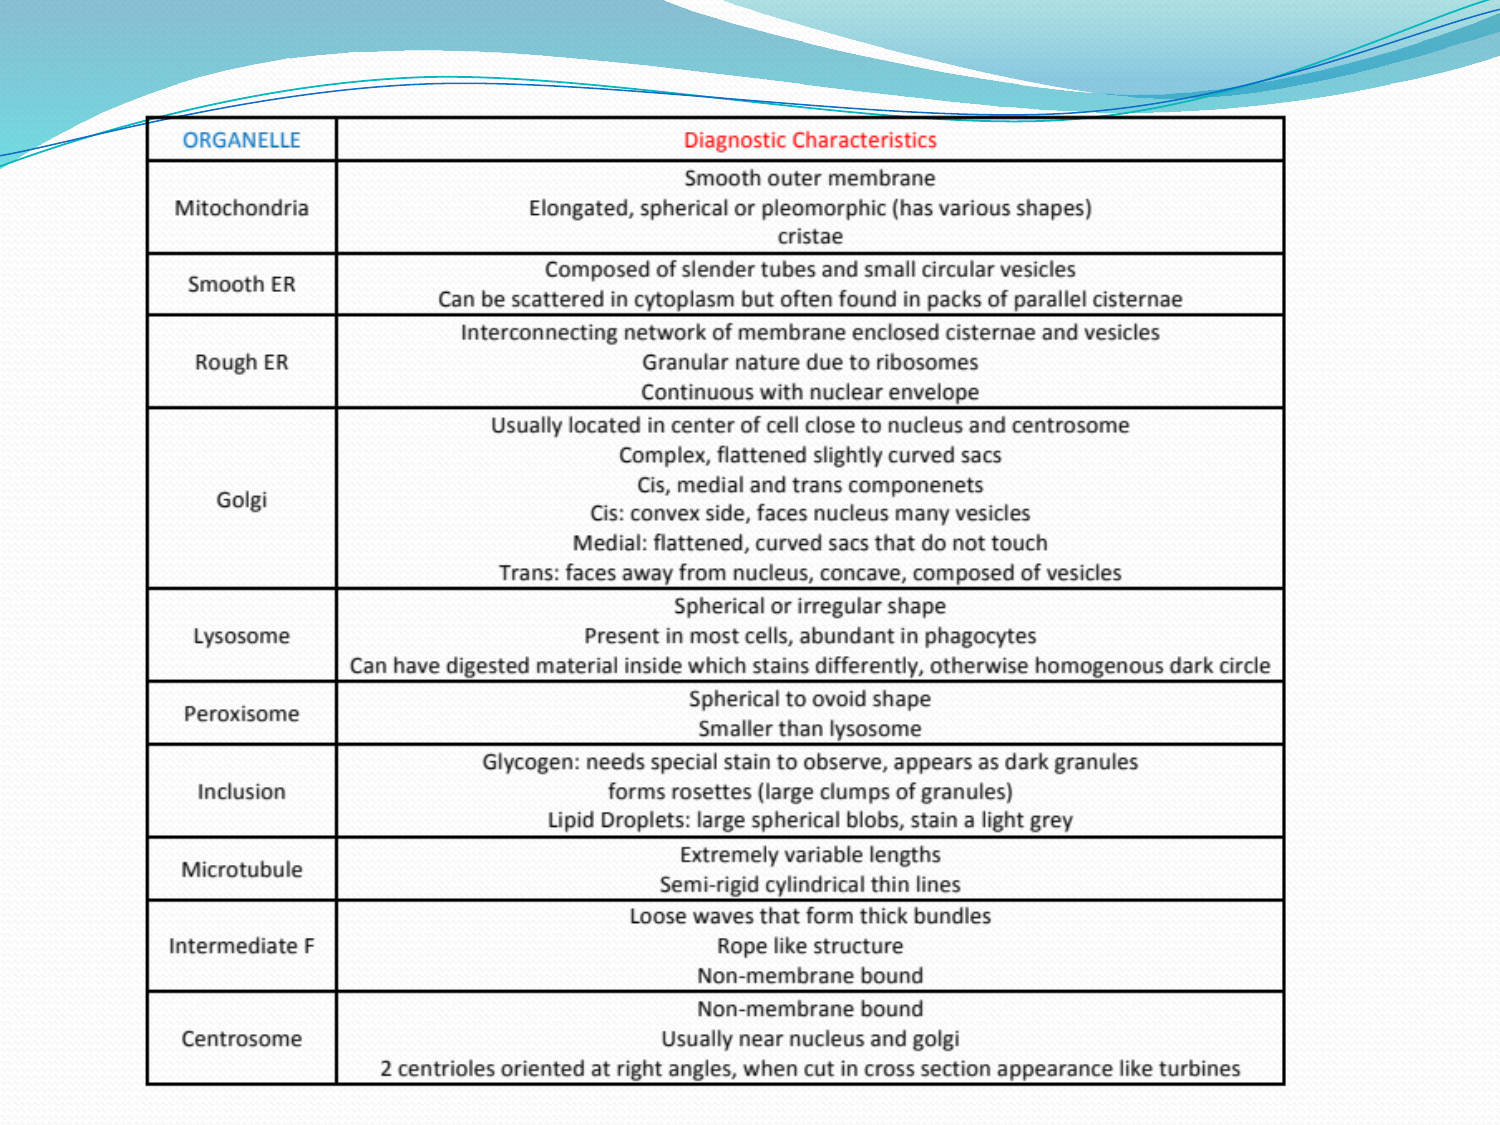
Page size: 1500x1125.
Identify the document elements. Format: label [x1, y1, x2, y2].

list [0, 0, 1459, 1125]
